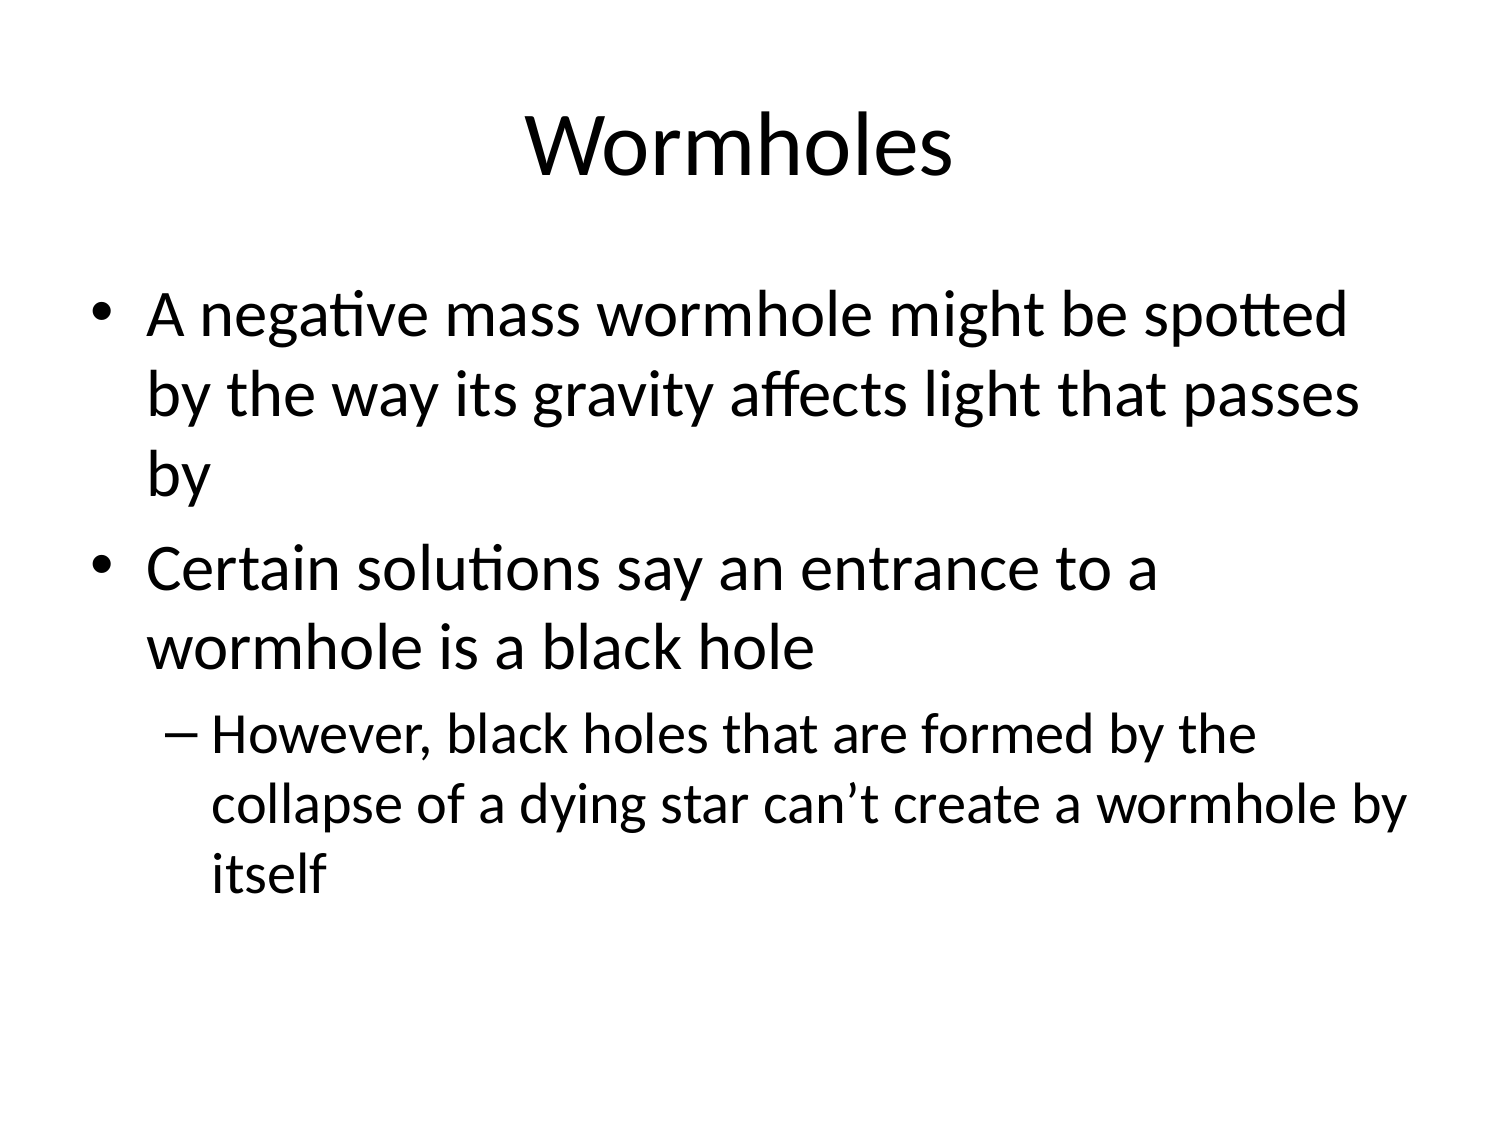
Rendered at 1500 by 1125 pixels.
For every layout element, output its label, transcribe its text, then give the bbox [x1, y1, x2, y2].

list A negative mass wormhole might be spotted by the way its gravity affects light that passes by Certain solutions say an entrance to a wormhole is a black hole However, black holes that are formed by the collapse of a dying star can’t create a wormhole by itself [75, 262, 1425, 1005]
title Wormholes [75, 45, 1425, 233]
